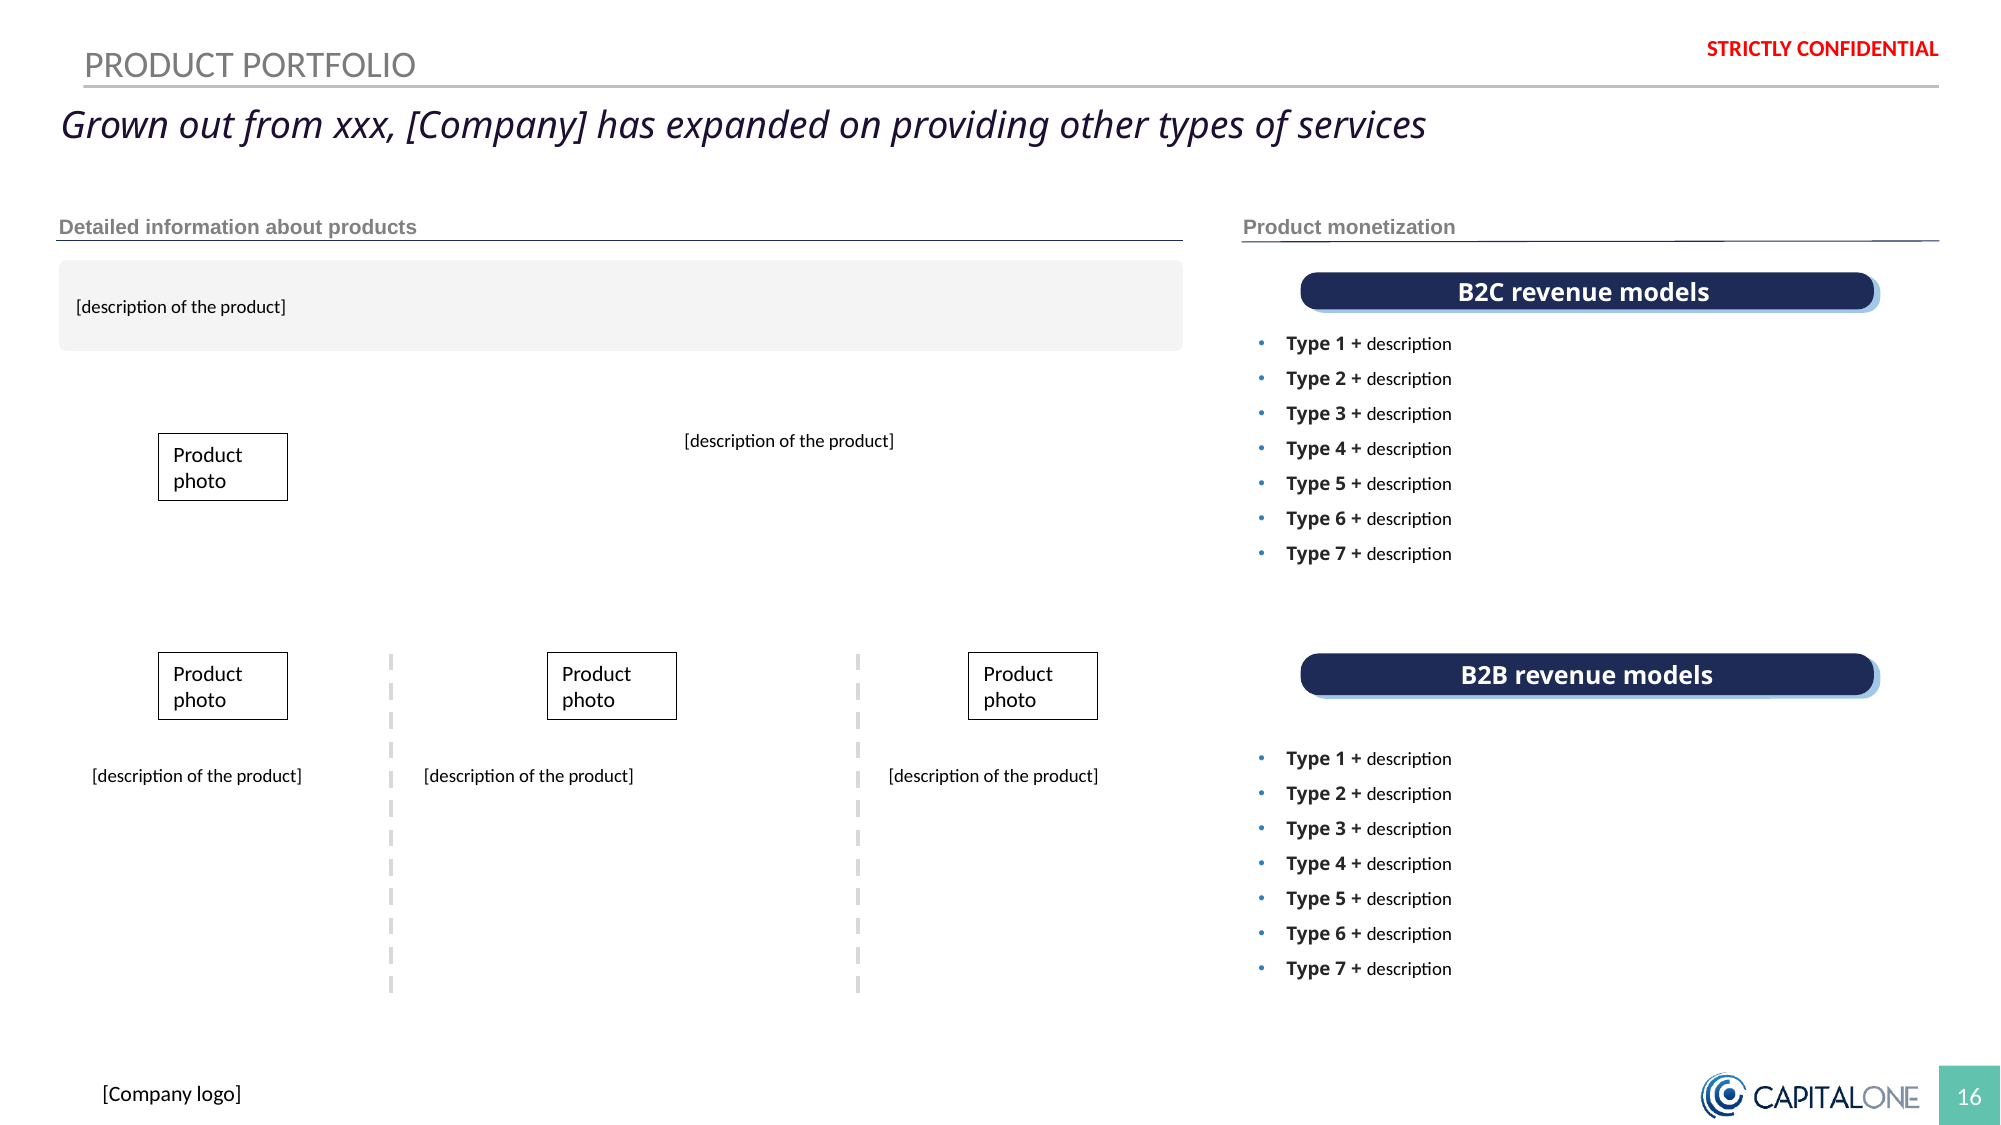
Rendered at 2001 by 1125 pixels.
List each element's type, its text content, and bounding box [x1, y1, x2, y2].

text_box [description of the product] [873, 755, 1184, 794]
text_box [1300, 653, 1881, 699]
picture [1700, 1066, 1933, 1125]
text_box [description of the product] [409, 755, 844, 794]
text_box PRODUCT PORTFOLIO [69, 30, 1900, 70]
text_box Detailed information about products [58, 206, 882, 240]
text_box Product photo [158, 652, 288, 720]
text_box Product photo [547, 652, 677, 720]
text_box Detailed information about products [58, 241, 882, 246]
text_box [1300, 272, 1881, 313]
text_box Product photo [158, 433, 288, 501]
text_box Type 1 + description Type 2 + description Type 3 + description Type 4 + description Type 5 + description Type 6 + description Type 7 + description Type 1 + description Type 2 + description Type 3 + description Type 4 + description Type 5 + description Type 6 + description Type 7 + description [1243, 289, 1927, 987]
text_box [description of the product] [669, 420, 1169, 459]
text_box Grown out from xxx, [Company] has expanded on providing other types of services [60, 101, 1939, 147]
text_box [description of the product] [57, 258, 1185, 352]
text_box Product monetization [1243, 242, 1886, 246]
text_box Product photo [968, 652, 1098, 720]
text_box Product monetization [1243, 206, 1886, 240]
text_box [description of the product] [77, 755, 376, 794]
